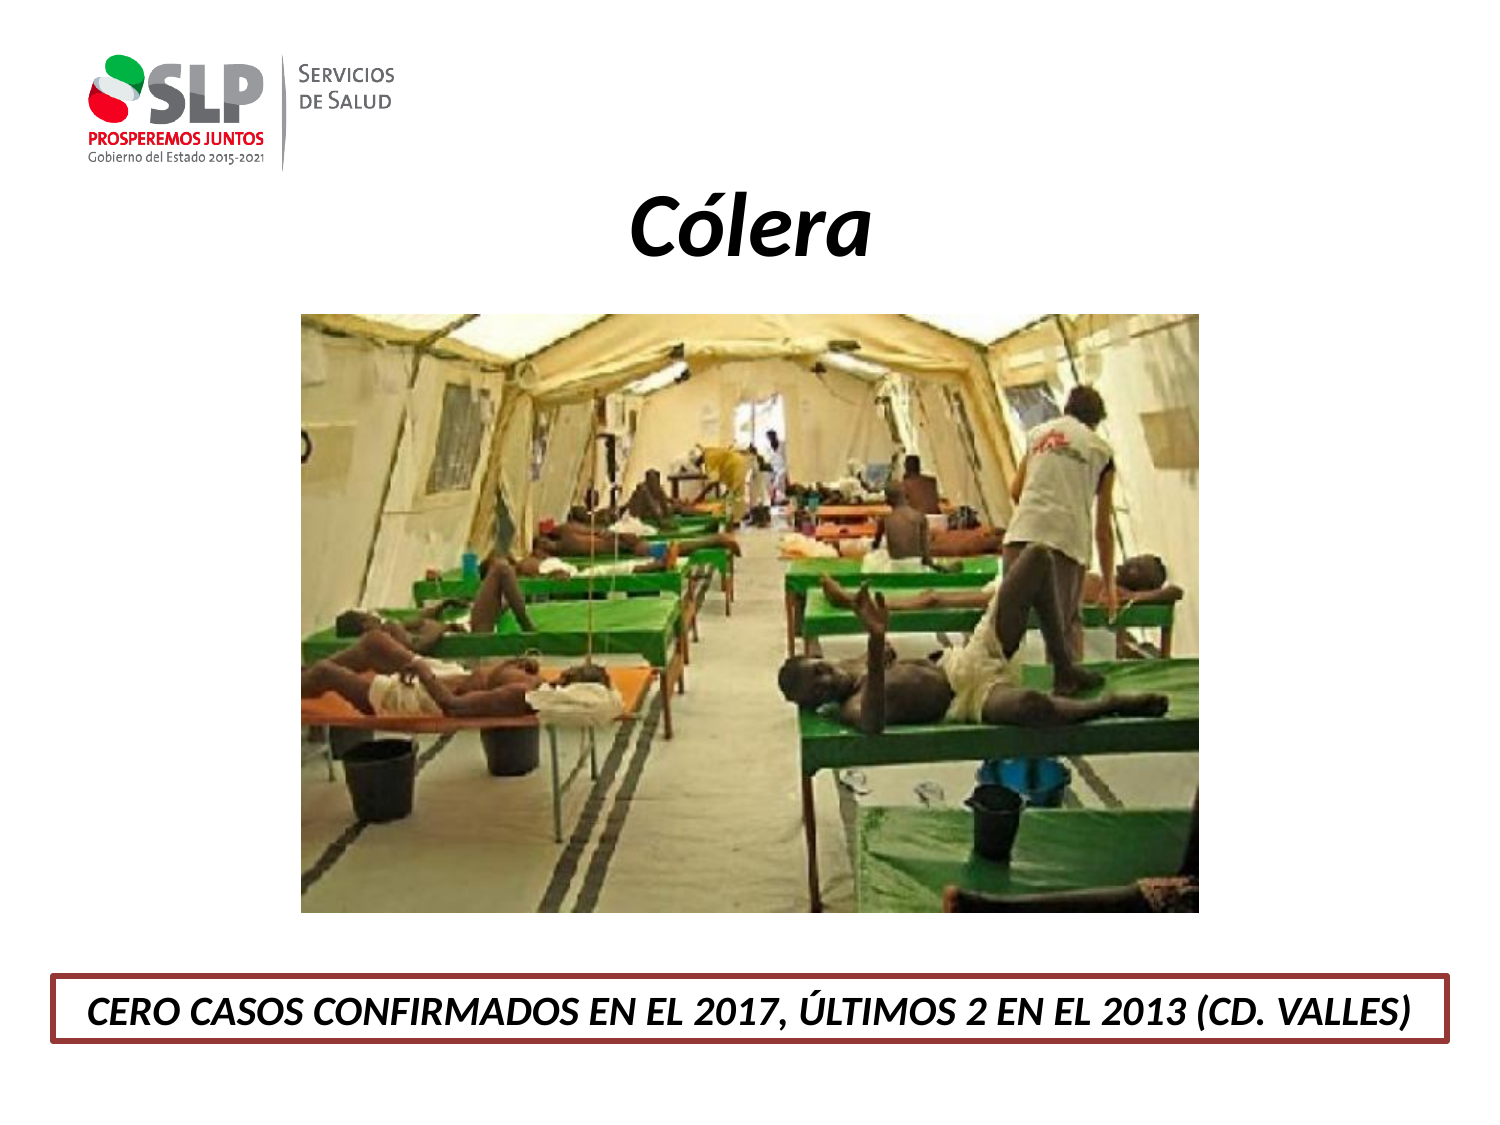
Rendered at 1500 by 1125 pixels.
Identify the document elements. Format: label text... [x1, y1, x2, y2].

title Cólera [76, 149, 1427, 291]
picture [88, 54, 395, 172]
text_box CERO CASOS CONFIRMADOS EN EL 2017, ÚLTIMOS 2 EN EL 2013 (CD. VALLES) [53, 975, 1447, 1041]
picture [300, 314, 1200, 914]
